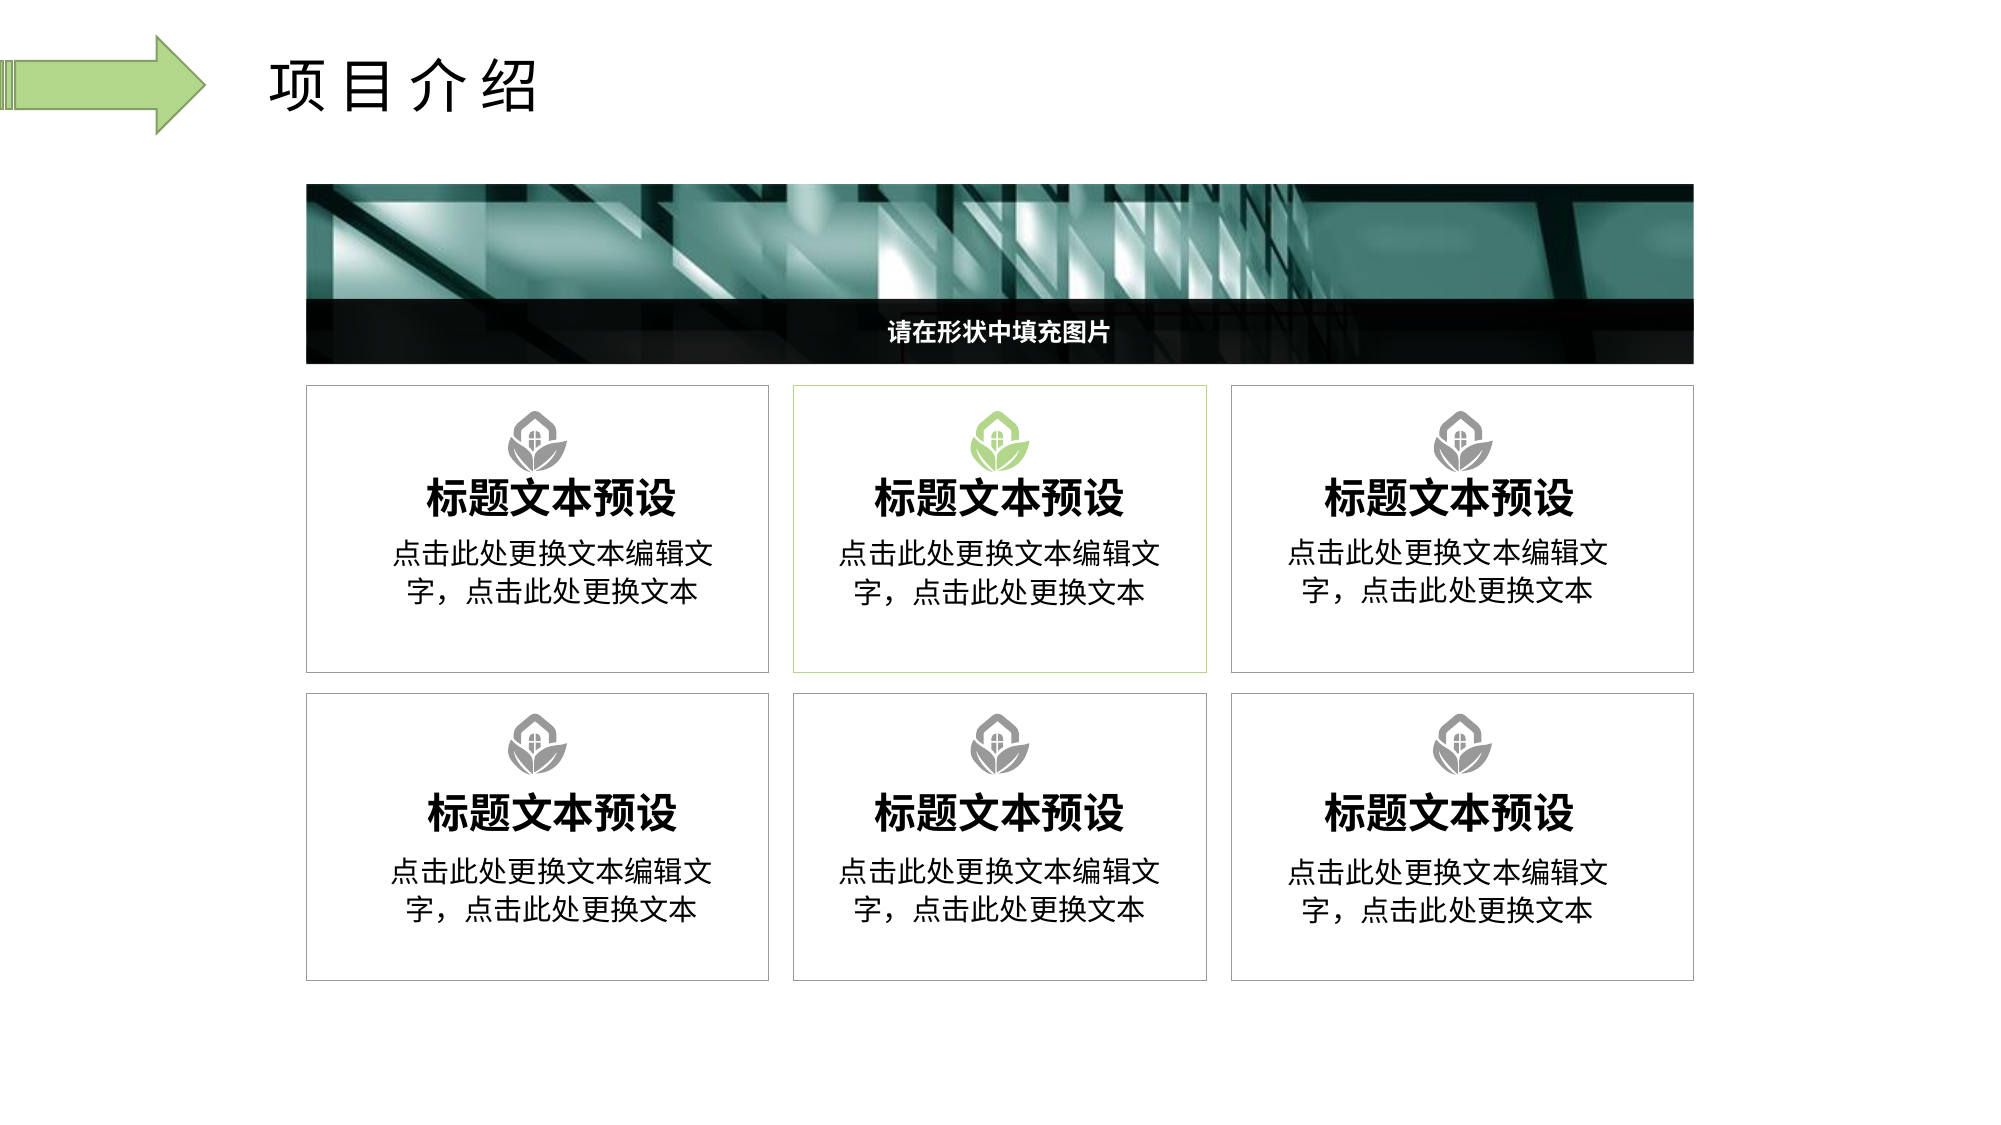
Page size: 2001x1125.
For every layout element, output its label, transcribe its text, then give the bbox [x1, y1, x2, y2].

text_box [0, 60, 4, 110]
text_box [5, 60, 13, 110]
text_box [14, 34, 207, 136]
text_box 项目介绍 [253, 42, 617, 127]
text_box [306, 385, 1694, 981]
text_box 请在形状中填充图片 [305, 298, 1695, 365]
text_box [305, 183, 1695, 298]
